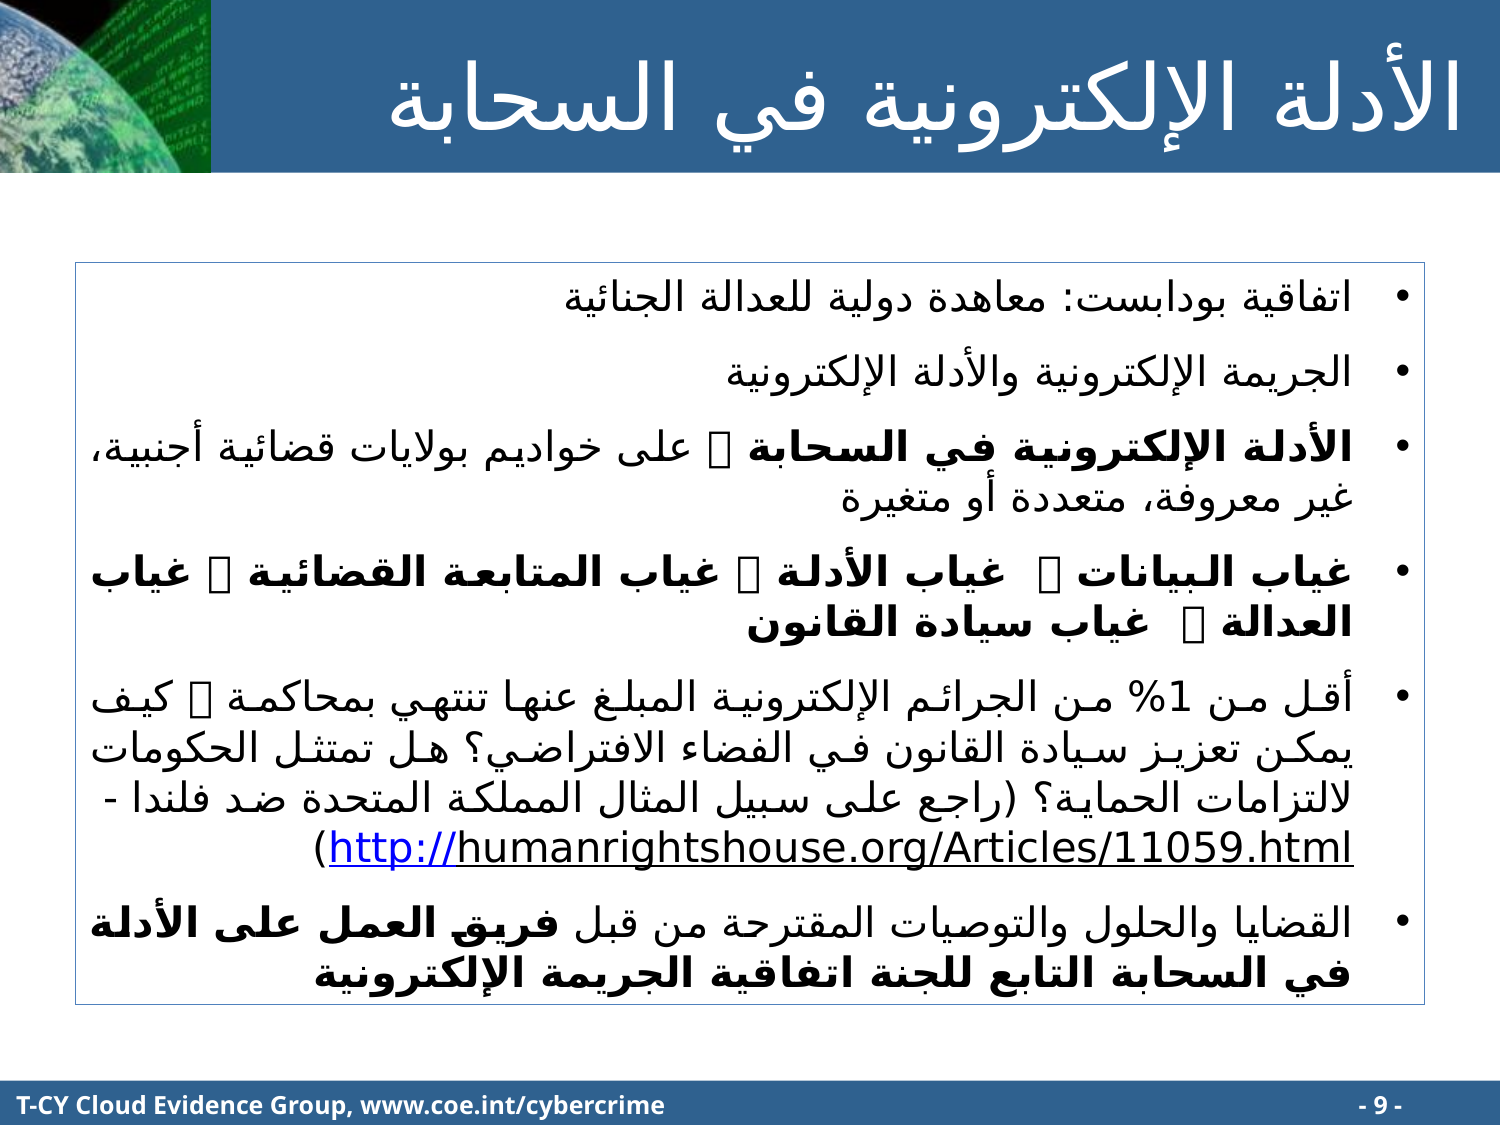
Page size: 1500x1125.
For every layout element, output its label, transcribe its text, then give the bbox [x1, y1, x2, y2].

text_box [214, 0, 1500, 175]
text_box T-CY Cloud Evidence Group, www.coe.int/cybercrime - 9 - [1, 1082, 1500, 1125]
text_box الأدلة الإلكترونية في السحابة [230, 31, 1483, 156]
picture [0, 0, 212, 173]
list اتفاقية بودابست: معاهدة دولية للعدالة الجنائية الجريمة الإلكترونية والأدلة الإلكترونية الأدلة الإلكترونية في السحابة  على خواديم بولايات قضائية أجنبية، غير معروفة، متعددة أو متغيرة غياب البيانات  غياب الأدلة  غياب المتابعة القضائية  غياب العدالة  غياب سيادة القانون أقل من 1% من الجرائم الإلكترونية المبلغ عنها تنتهي بمحاكمة  كيف يمكن تعزيز سيادة القانون في الفضاء الافتراضي؟ هل تمتثل الحكومات لالتزامات الحماية؟ (راجع على سبيل المثال المملكة المتحدة ضد فلندا - http://humanrightshouse.org/Articles/11059.html) القضايا والحلول والتوصيات المقترحة من قبل فريق العمل على الأدلة في السحابة التابع للجنة اتفاقية الجريمة الإلكترونية [75, 262, 1425, 1005]
text_box [0, 1079, 1500, 1125]
